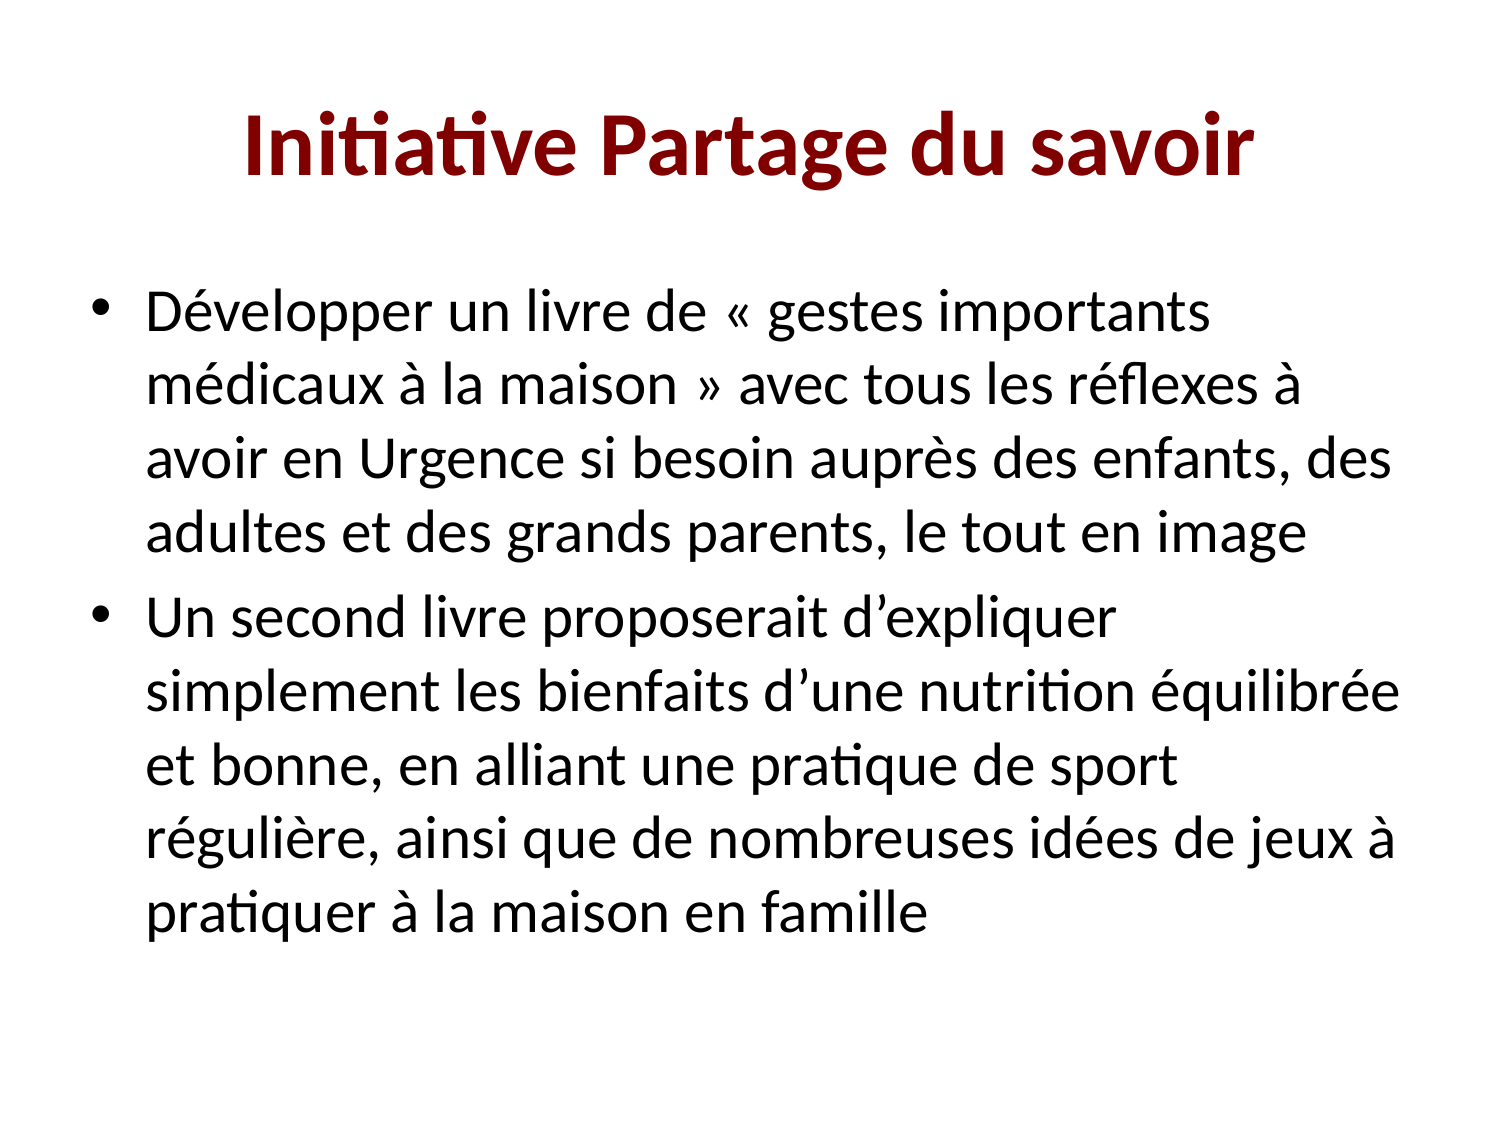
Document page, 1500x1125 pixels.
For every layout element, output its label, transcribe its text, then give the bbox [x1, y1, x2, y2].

title Initiative Partage du savoir [75, 45, 1425, 233]
list Développer un livre de « gestes importants médicaux à la maison » avec tous les réflexes à avoir en Urgence si besoin auprès des enfants, des adultes et des grands parents, le tout en image Un second livre proposerait d’expliquer simplement les bienfaits d’une nutrition équilibrée et bonne, en alliant une pratique de sport régulière, ainsi que de nombreuses idées de jeux à pratiquer à la maison en famille [75, 262, 1425, 1005]
